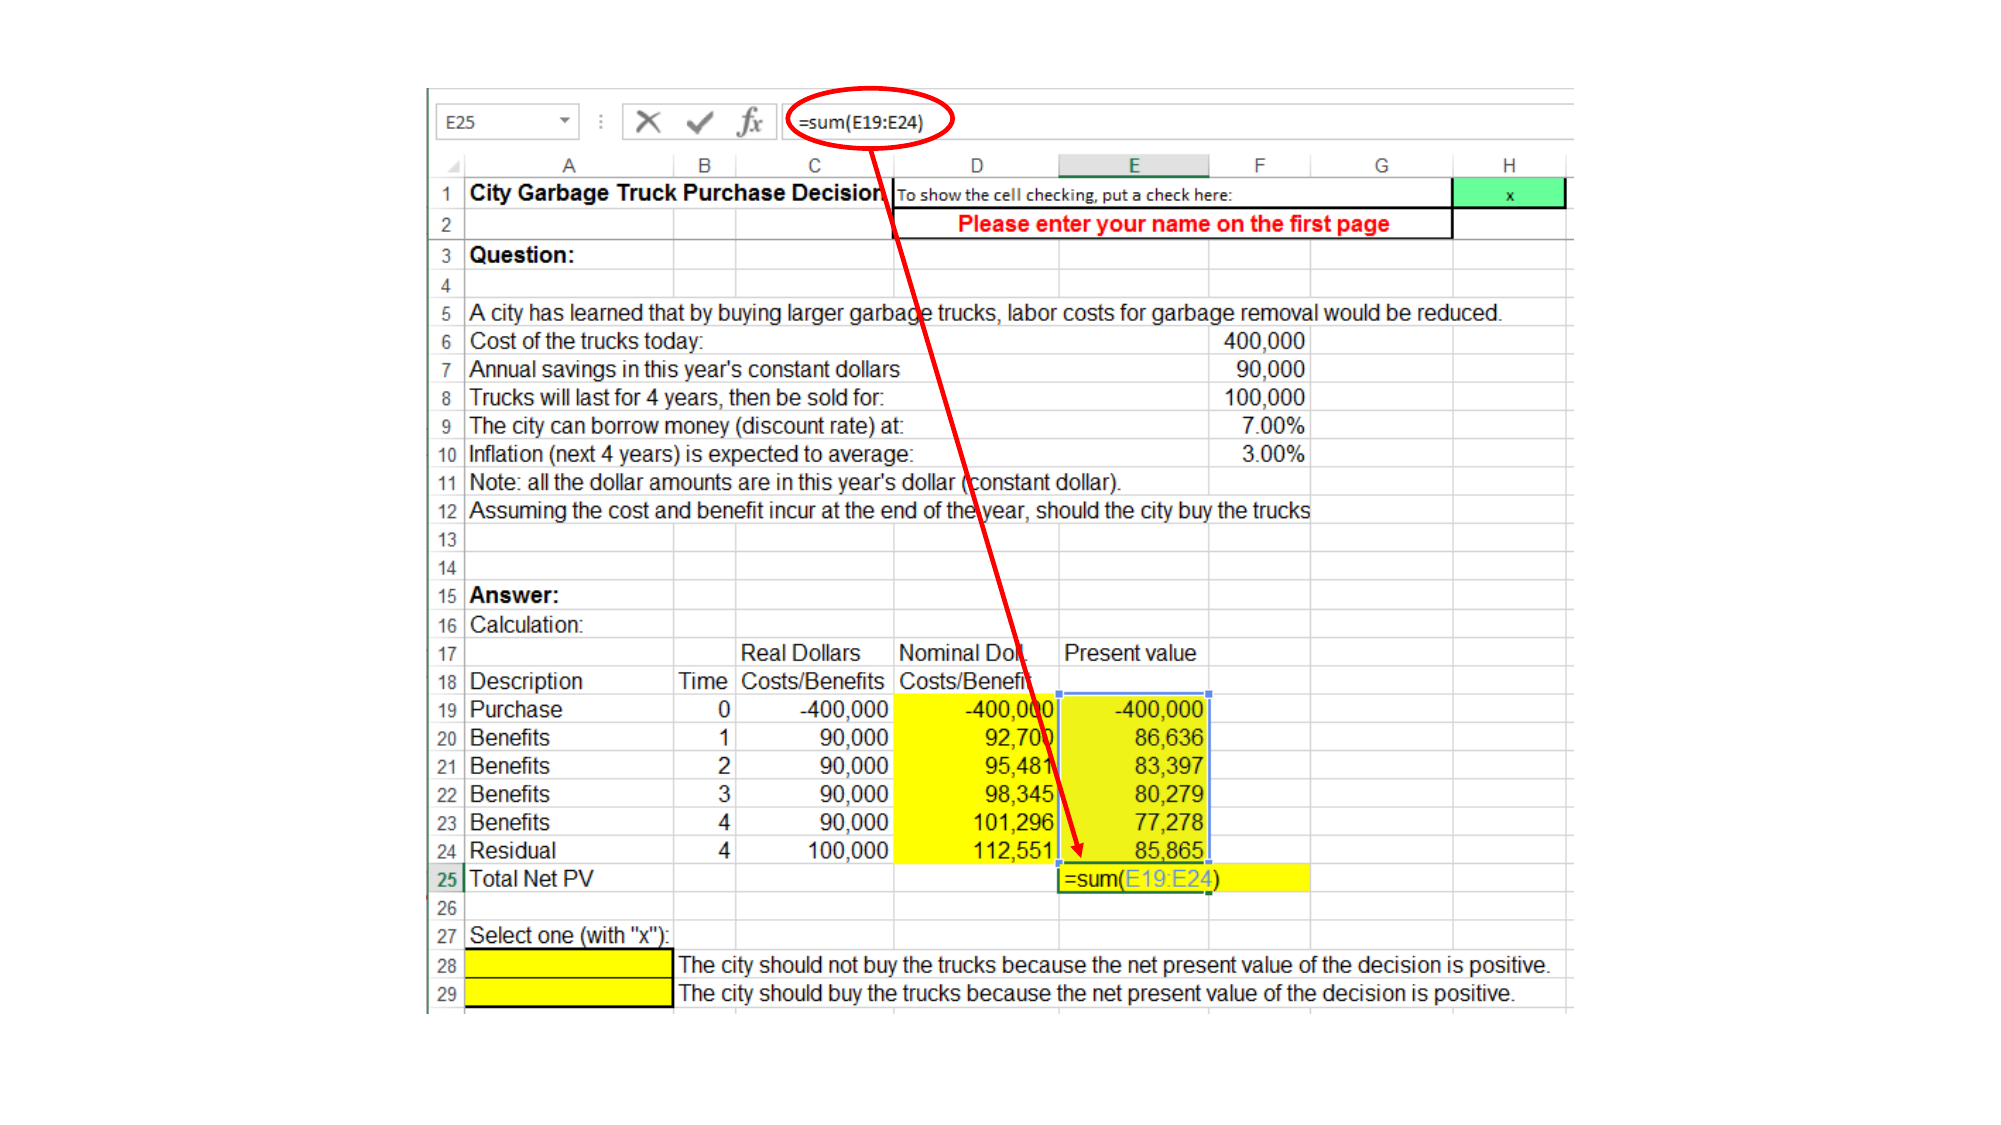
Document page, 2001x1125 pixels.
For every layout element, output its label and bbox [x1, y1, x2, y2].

list [426, 88, 1574, 1014]
text_box [870, 148, 1082, 859]
